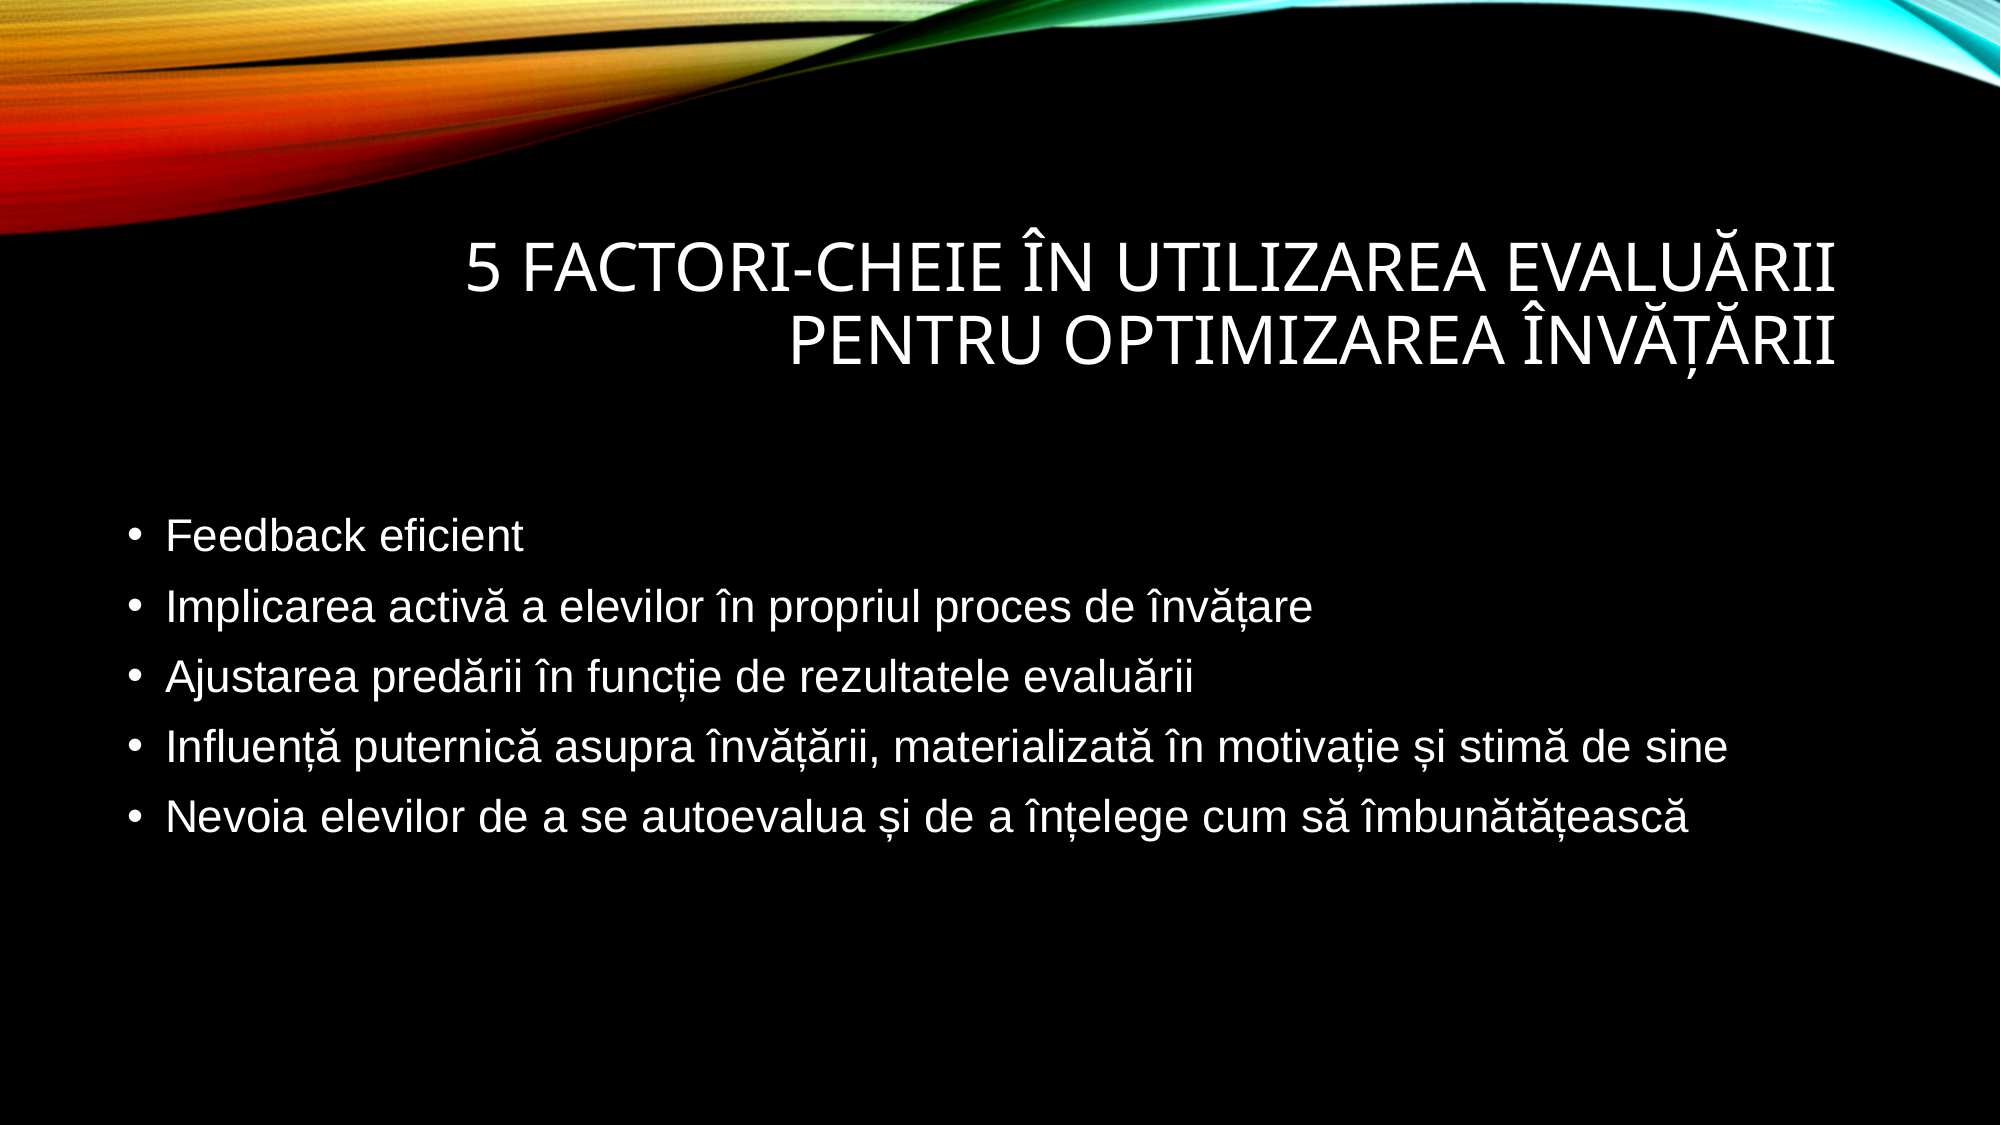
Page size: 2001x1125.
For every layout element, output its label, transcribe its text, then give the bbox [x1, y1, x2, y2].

title 5 factori-cheie în utilizarea evaluării pentru optimizarea învățării [440, 200, 1853, 413]
picture [0, 0, 2000, 237]
list Feedback eficient Implicarea activă a elevilor în propriul proces de învățare Ajustarea predării în funcție de rezultatele evaluării Influență puternică asupra învățării, materializată în motivație și stimă de sine Nevoia elevilor de a se autoevalua și de a înțelege cum să îmbunătățească [112, 504, 1888, 1021]
